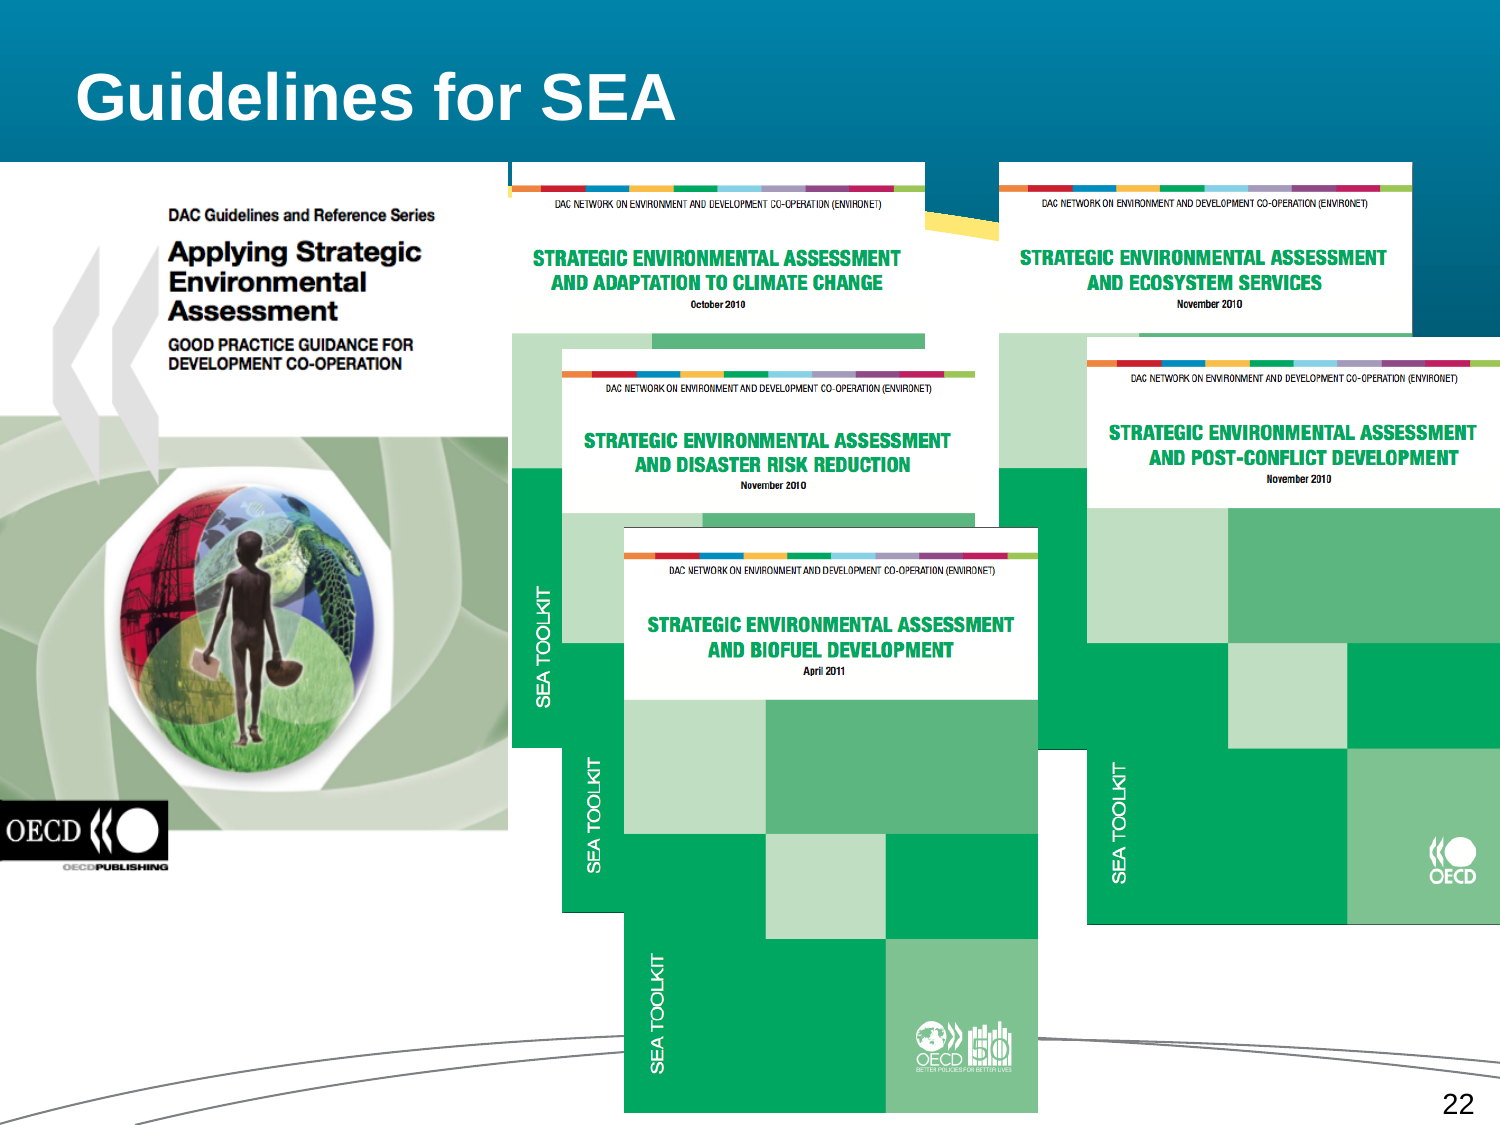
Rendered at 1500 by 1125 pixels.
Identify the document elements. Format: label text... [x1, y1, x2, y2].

slide_number 22 [1124, 1084, 1476, 1113]
title Guidelines for SEA [74, 0, 1476, 188]
picture [512, 163, 1500, 1113]
picture [0, 163, 508, 976]
